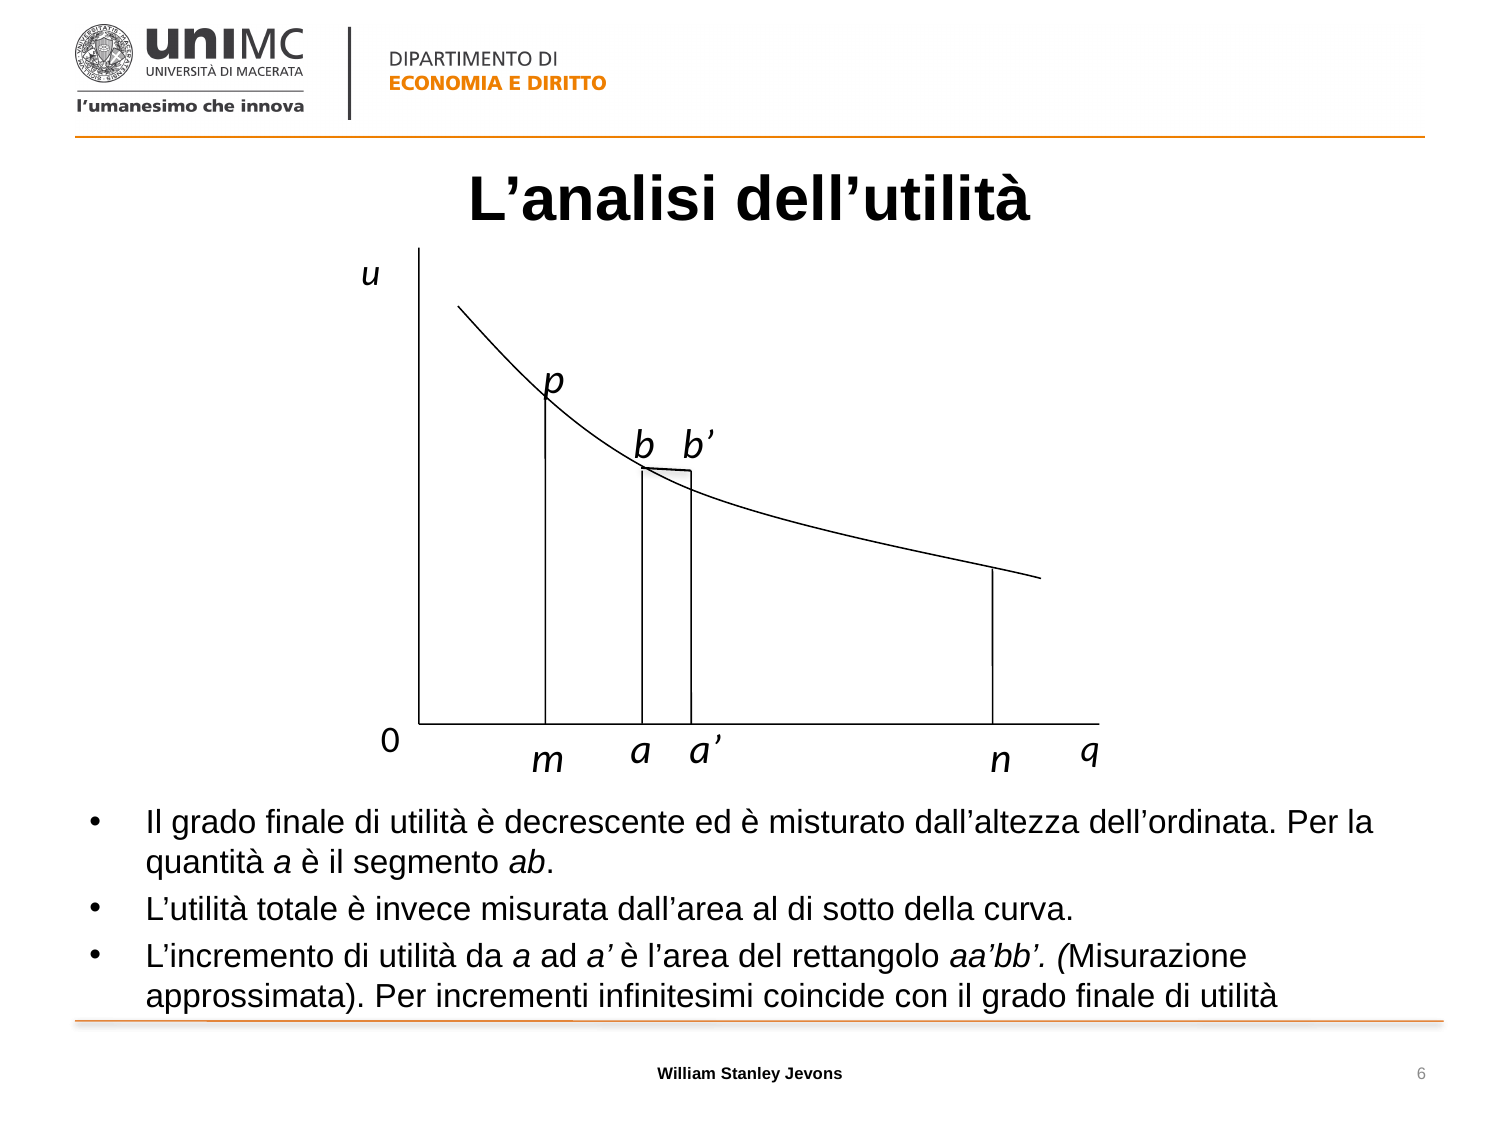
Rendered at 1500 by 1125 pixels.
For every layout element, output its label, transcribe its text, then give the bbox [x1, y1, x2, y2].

title L’analisi dell’utilità [75, 149, 1425, 241]
list Il grado finale di utilità è decrescente ed è misturato dall’altezza dell’ordinata. Per la quantità a è il segmento ab. L’utilità totale è invece misurata dall’area al di sotto della curva. L’incremento di utilità da a ad a’ è l’area del rettangolo aa’bb’. (Misurazione approssimata). Per incrementi infinitesimi coincide con il grado finale di utilità [74, 793, 1425, 1078]
footer William Stanley Jevons [512, 1042, 988, 1103]
slide_number 6 [1091, 1042, 1442, 1103]
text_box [640, 467, 692, 471]
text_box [347, 240, 1114, 780]
picture [75, 24, 1425, 138]
